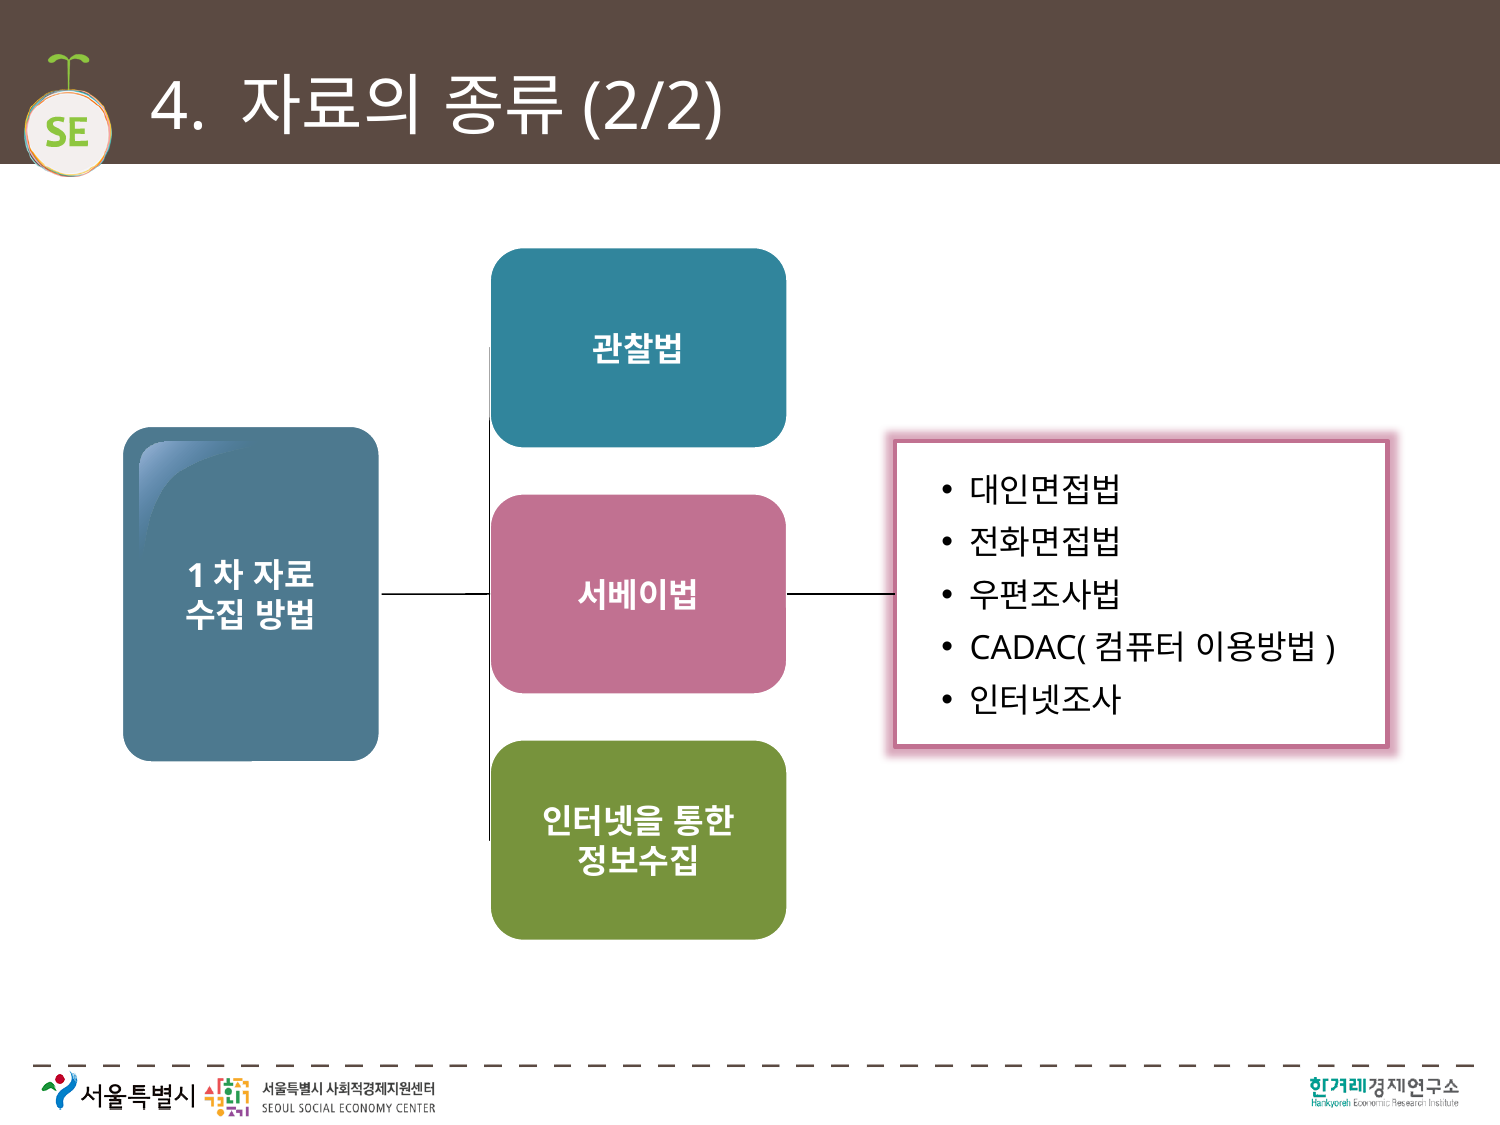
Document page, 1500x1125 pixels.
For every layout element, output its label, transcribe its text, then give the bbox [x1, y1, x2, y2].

picture [0, 0, 1500, 1125]
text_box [119, 247, 1389, 941]
title 4. 자료의 종류(2/2) [135, 45, 1463, 161]
